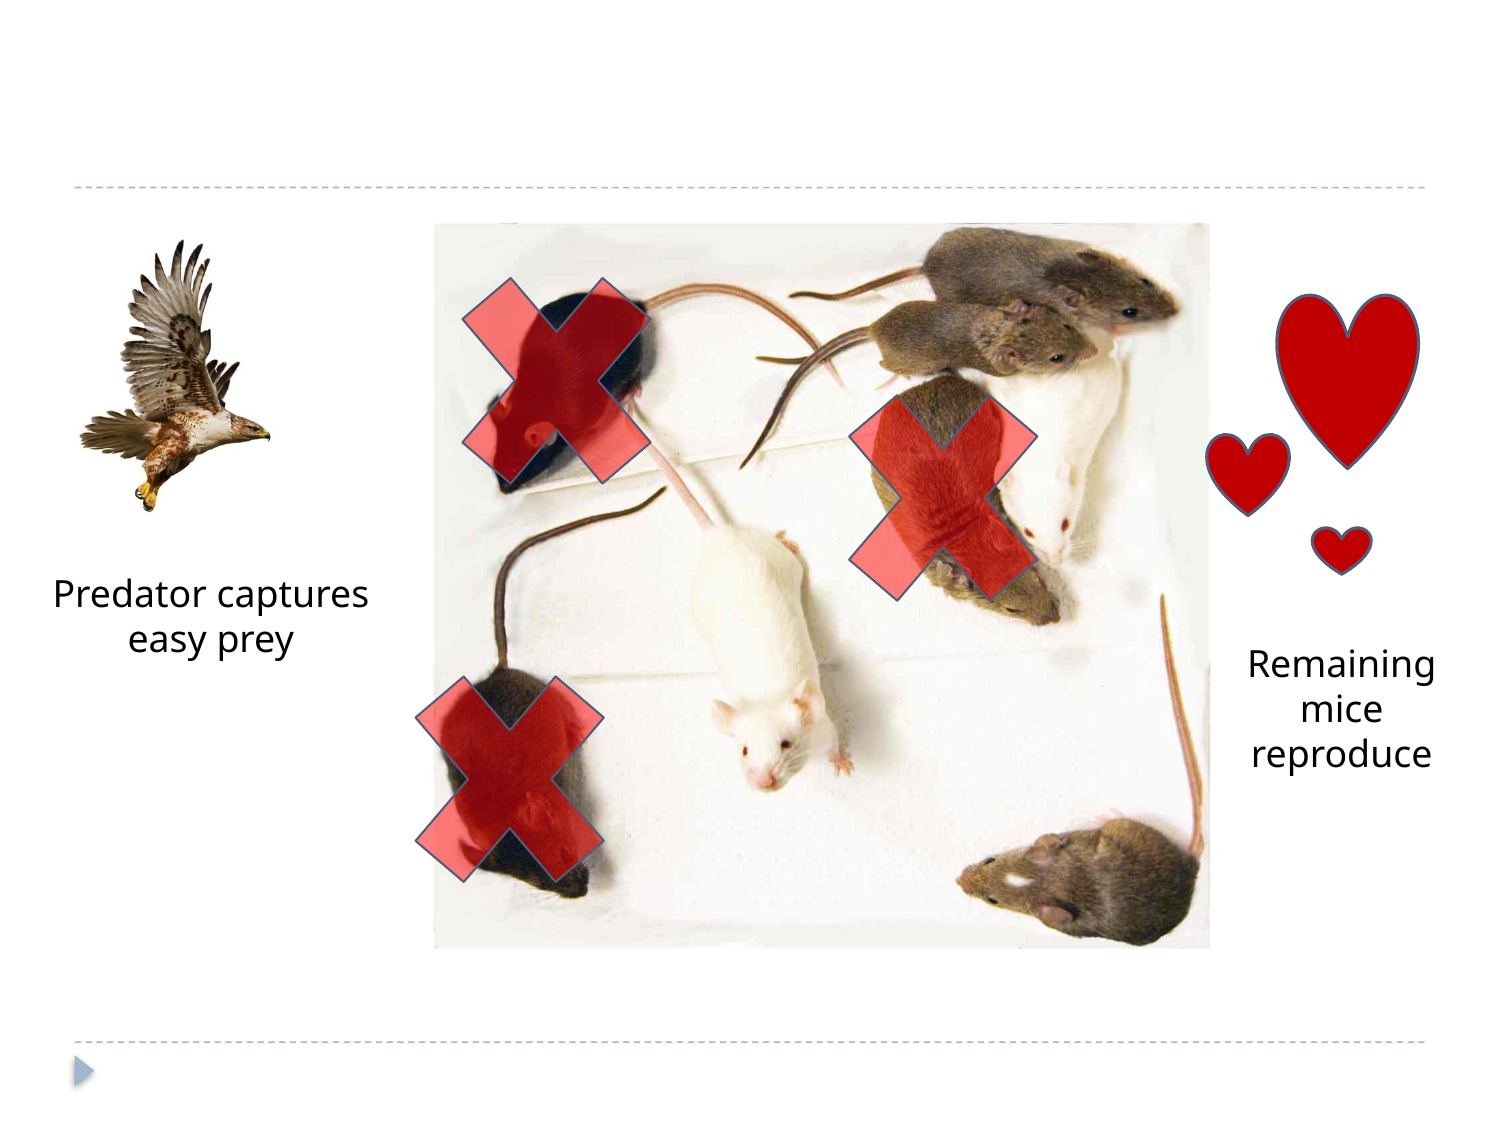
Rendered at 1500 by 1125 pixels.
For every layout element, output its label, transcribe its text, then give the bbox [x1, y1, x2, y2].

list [433, 222, 1211, 949]
text_box [414, 824, 427, 853]
text_box [1216, 433, 1291, 517]
text_box Remaining mice reproduce [1218, 632, 1465, 783]
text_box Predator captures easy prey [35, 562, 387, 668]
text_box [414, 705, 427, 734]
picture [34, 222, 341, 528]
text_box [1310, 526, 1373, 576]
text_box [1275, 293, 1421, 470]
